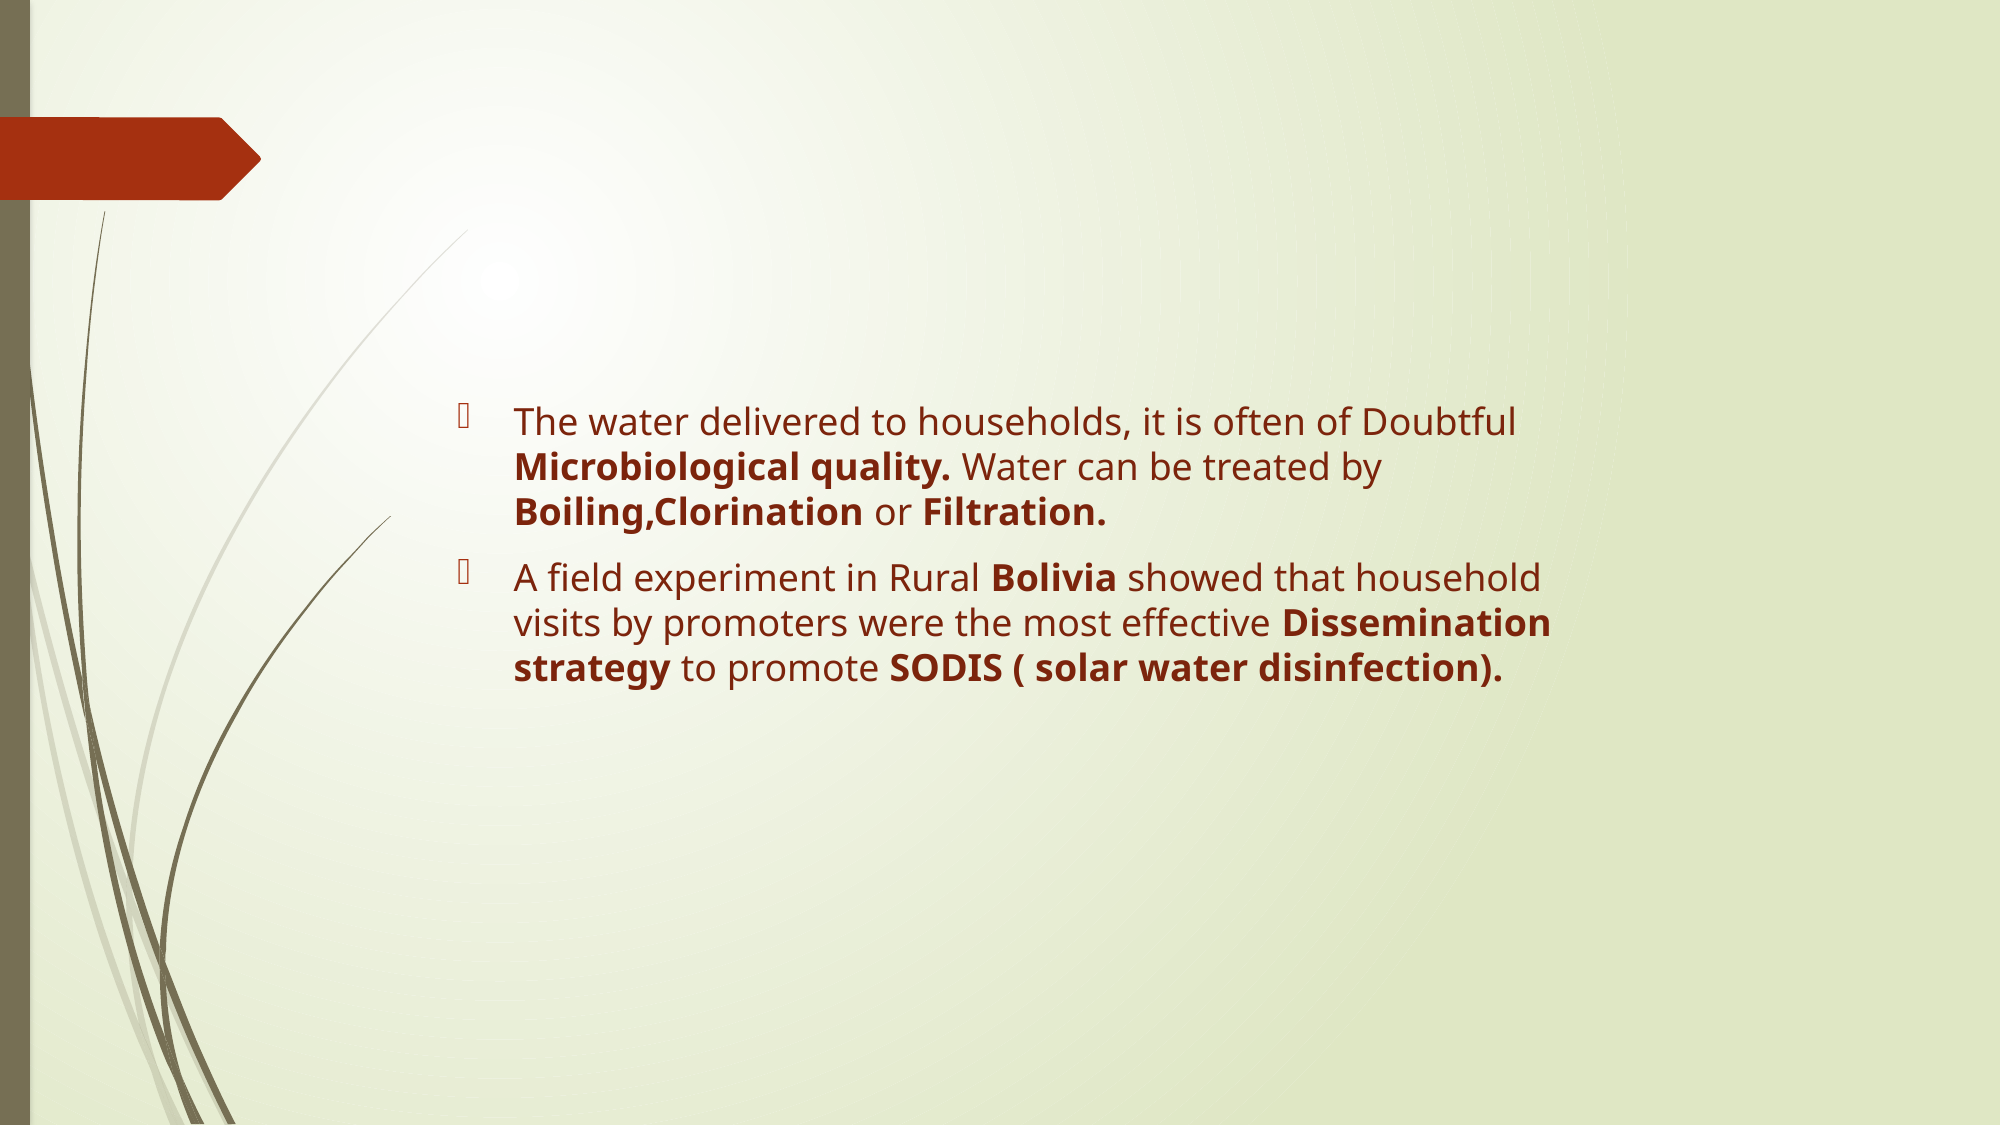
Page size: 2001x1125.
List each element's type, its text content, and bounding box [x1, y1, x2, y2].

list The water delivered to households, it is often of Doubtful Microbiological quality. Water can be treated by Boiling,Clorination or Filtration. A field experiment in Rural Bolivia showed that household visits by promoters were the most effective Dissemination strategy to promote SODIS ( solar water disinfection). [442, 390, 1633, 897]
